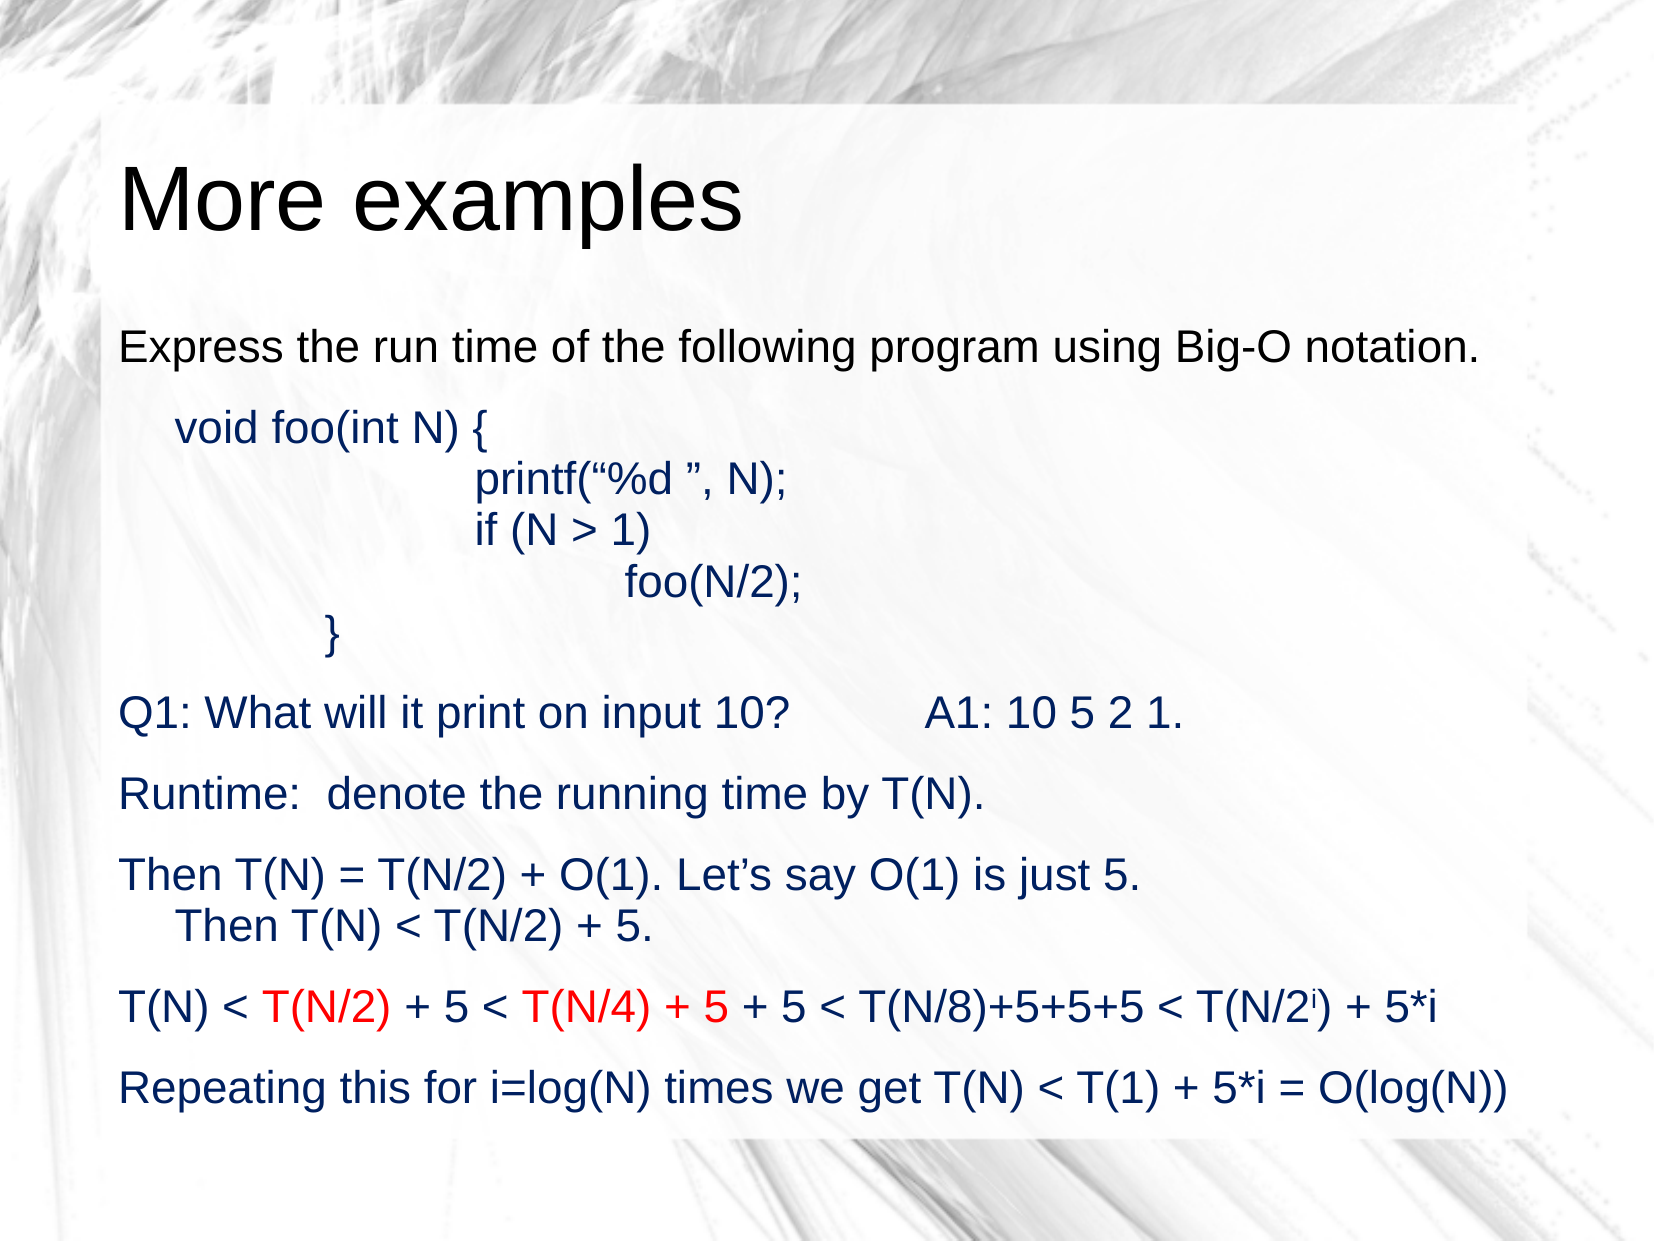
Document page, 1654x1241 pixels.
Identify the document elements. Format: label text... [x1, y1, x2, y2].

title More examples [118, 112, 1506, 281]
list Express the run time of the following program using Big-O notation. void foo(int N) { printf(“%d ”, N); if (N > 1) foo(N/2); } Q1: What will it print on input 10? A1: 10 5 2 1. Runtime: denote the running time by T(N). Then T(N) = T(N/2) + O(1). Let’s say O(1) is just 5. Then T(N) < T(N/2) + 5. T(N) < T(N/2) + 5 < T(N/4) + 5 + 5 < T(N/8)+5+5+5 < T(N/2i) + 5*i Repeating this for i=log(N) times we get T(N) < T(1) + 5*i = O(log(N)) [118, 319, 1571, 1109]
picture [0, 0, 1654, 1241]
